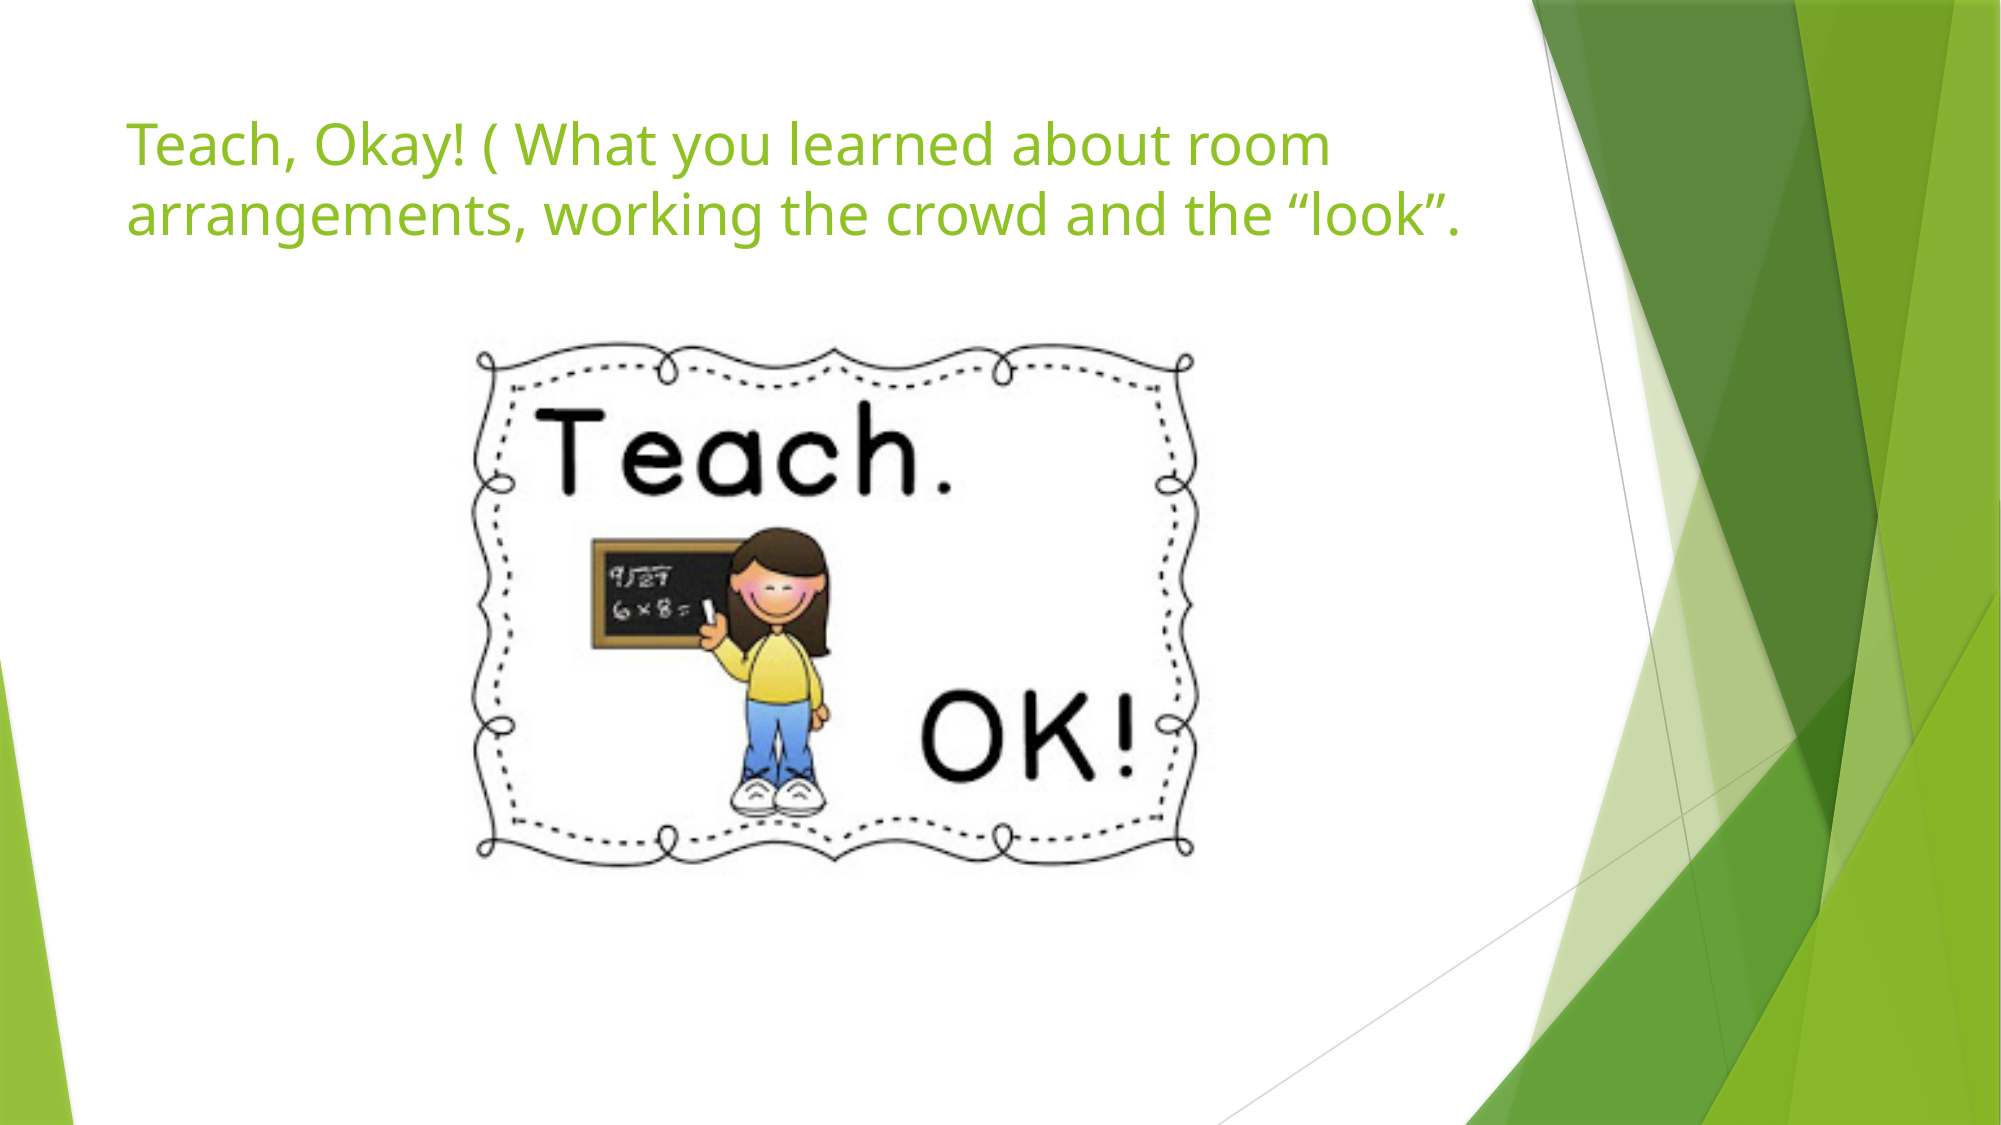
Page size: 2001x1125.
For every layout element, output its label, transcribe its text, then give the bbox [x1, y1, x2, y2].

title Teach, Okay! ( What you learned about room arrangements, working the crowd and the “look”. [111, 99, 1522, 317]
picture [428, 316, 1257, 910]
